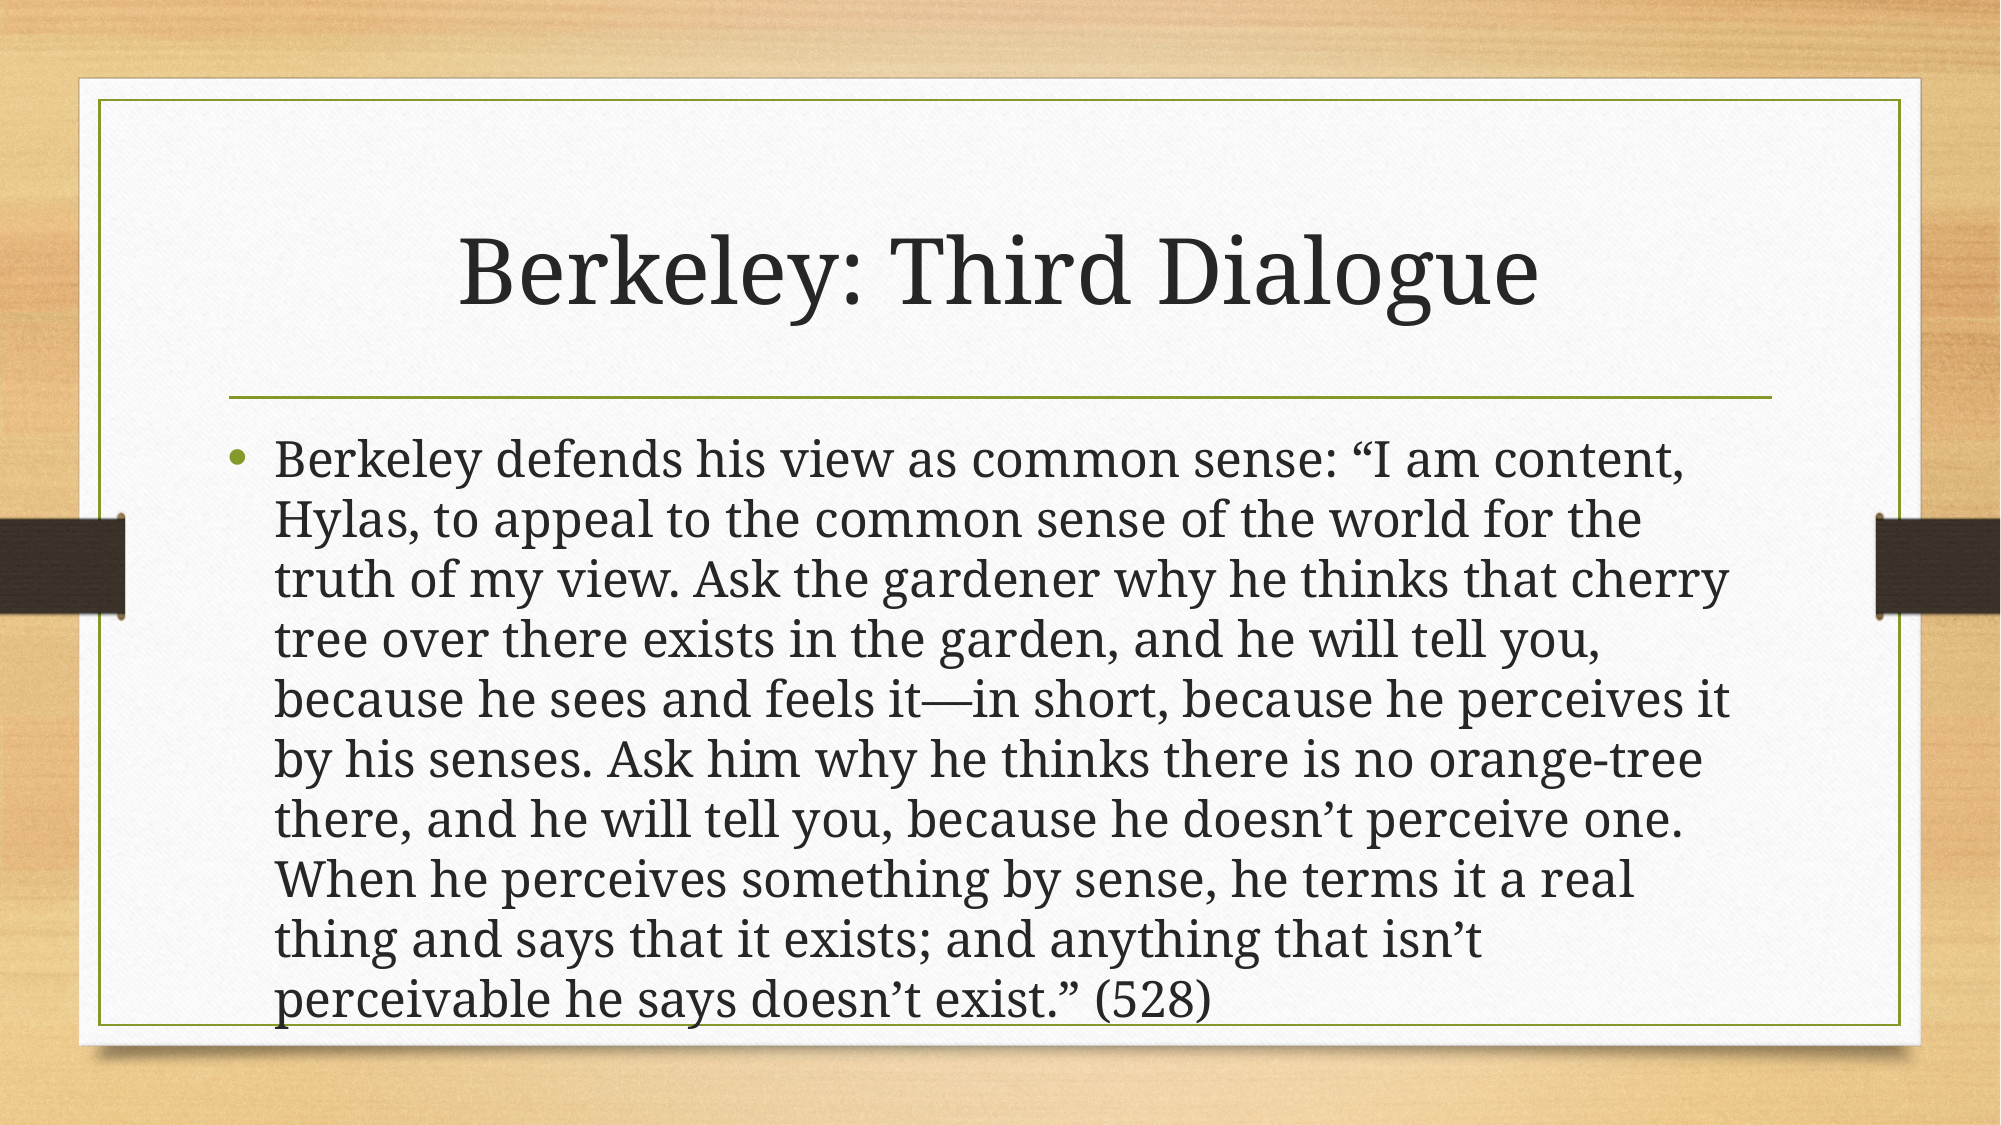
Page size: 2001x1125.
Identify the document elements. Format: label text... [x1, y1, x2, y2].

picture [0, 0, 2001, 1125]
title Berkeley: Third Dialogue [212, 161, 1788, 375]
list Berkeley defends his view as common sense: “I am content, Hylas, to appeal to the common sense of the world for the truth of my view. Ask the gardener why he thinks that cherry tree over there exists in the garden, and he will tell you, because he sees and feels it—in short, because he perceives it by his senses. Ask him why he thinks there is no orange-tree there, and he will tell you, because he doesn’t perceive one. When he perceives something by sense, he terms it a real thing and says that it exists; and anything that isn’t perceivable he says doesn’t exist.” (528) [212, 419, 1788, 964]
